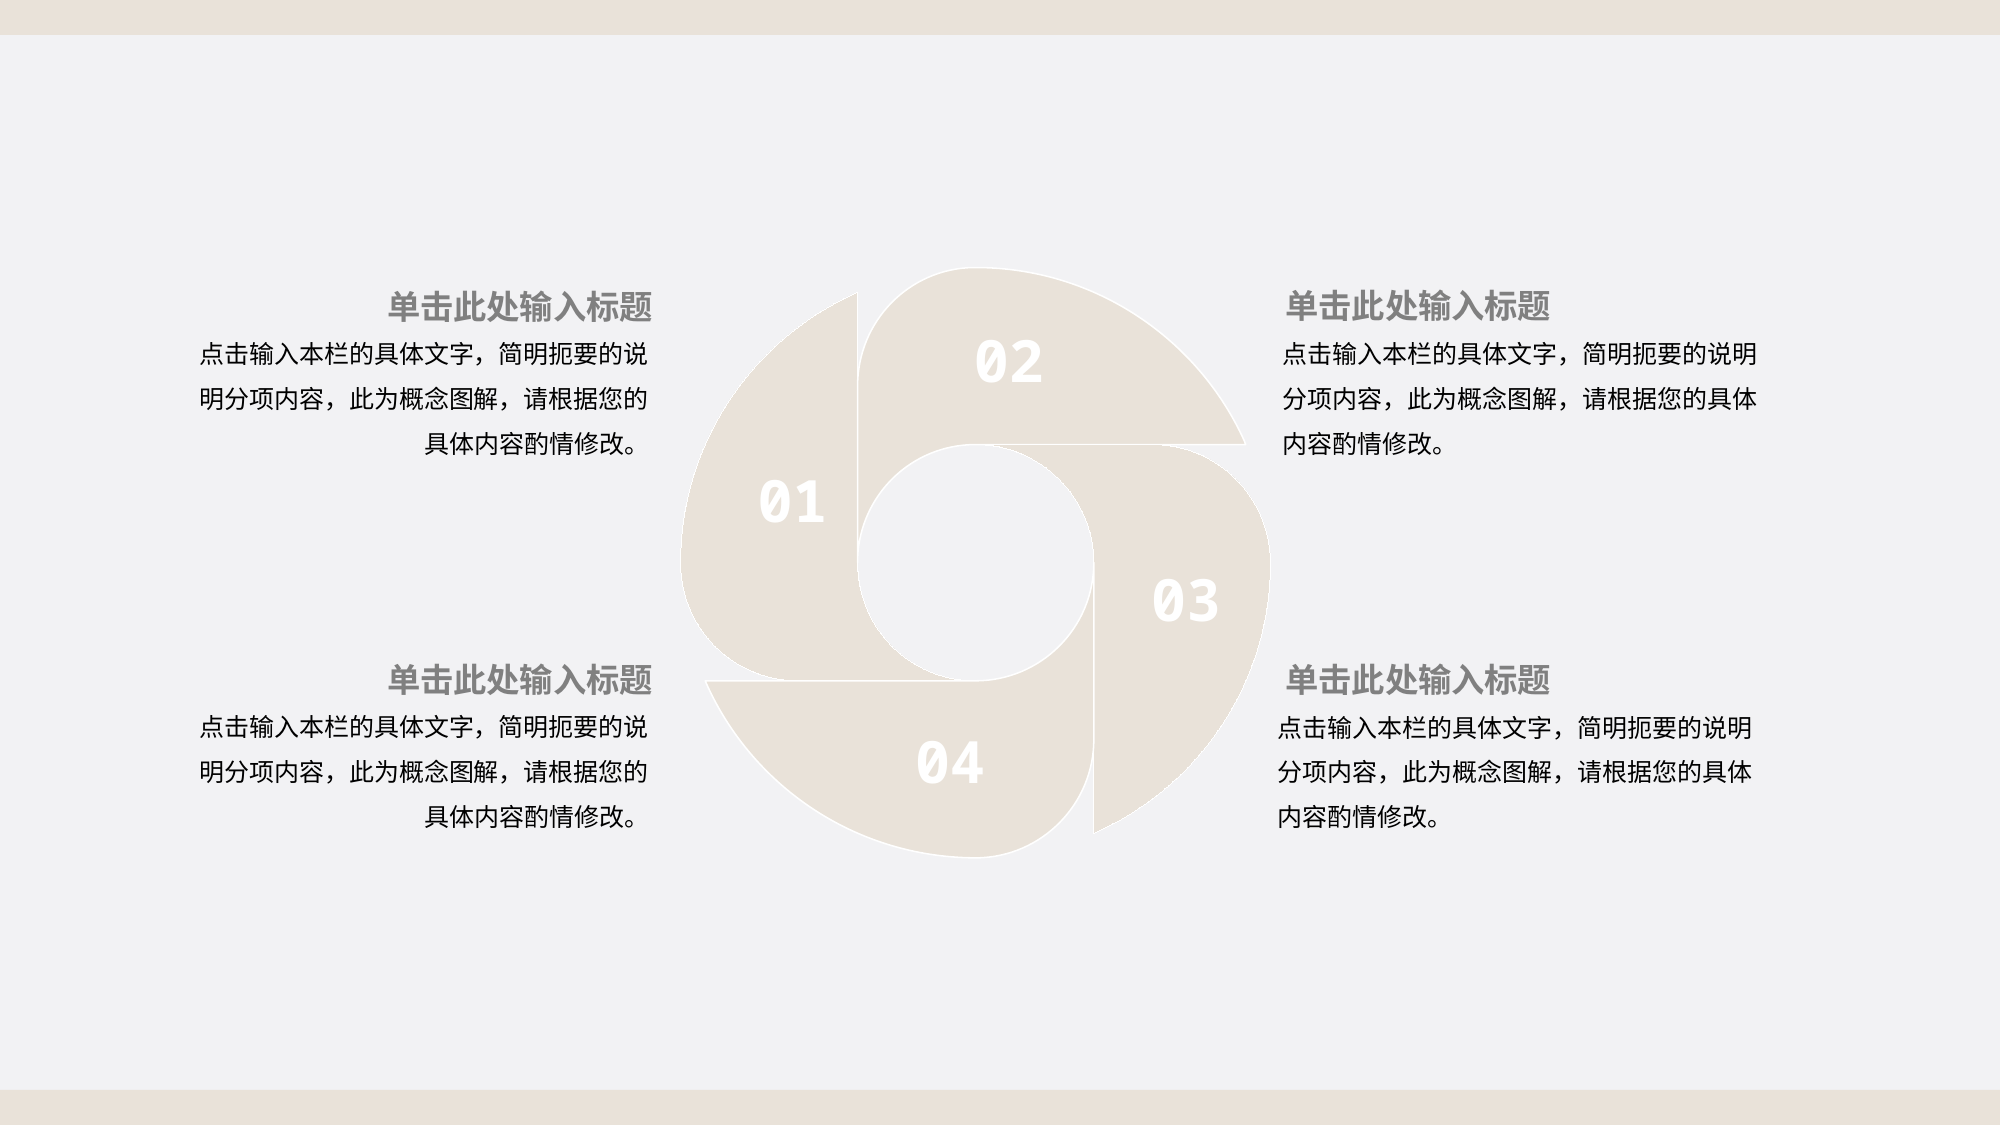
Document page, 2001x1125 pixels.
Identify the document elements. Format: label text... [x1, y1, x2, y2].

text_box 单击此处输入标题 [293, 268, 669, 324]
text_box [857, 267, 1246, 562]
text_box [0, 1089, 2000, 1125]
text_box 单击此处输入标题 [1270, 267, 1655, 323]
text_box 点击输入本栏的具体文字，简明扼要的说明分项内容，此为概念图解，请根据您的具体内容酌情修改。 [183, 323, 650, 459]
text_box 点击输入本栏的具体文字，简明扼要的说明分项内容，此为概念图解，请根据您的具体内容酌情修改。 [183, 696, 650, 831]
text_box 单击此处输入标题 [293, 641, 669, 698]
text_box 单击此处输入标题 [1271, 641, 1655, 698]
text_box 点击输入本栏的具体文字，简明扼要的说明分项内容，此为概念图解，请根据您的具体内容酌情修改。 [1278, 697, 1767, 832]
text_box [975, 444, 1271, 834]
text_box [680, 292, 857, 681]
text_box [705, 562, 1094, 858]
text_box [0, 0, 2000, 36]
text_box 点击输入本栏的具体文字，简明扼要的说明分项内容，此为概念图解，请根据您的具体内容酌情修改。 [1282, 323, 1767, 459]
